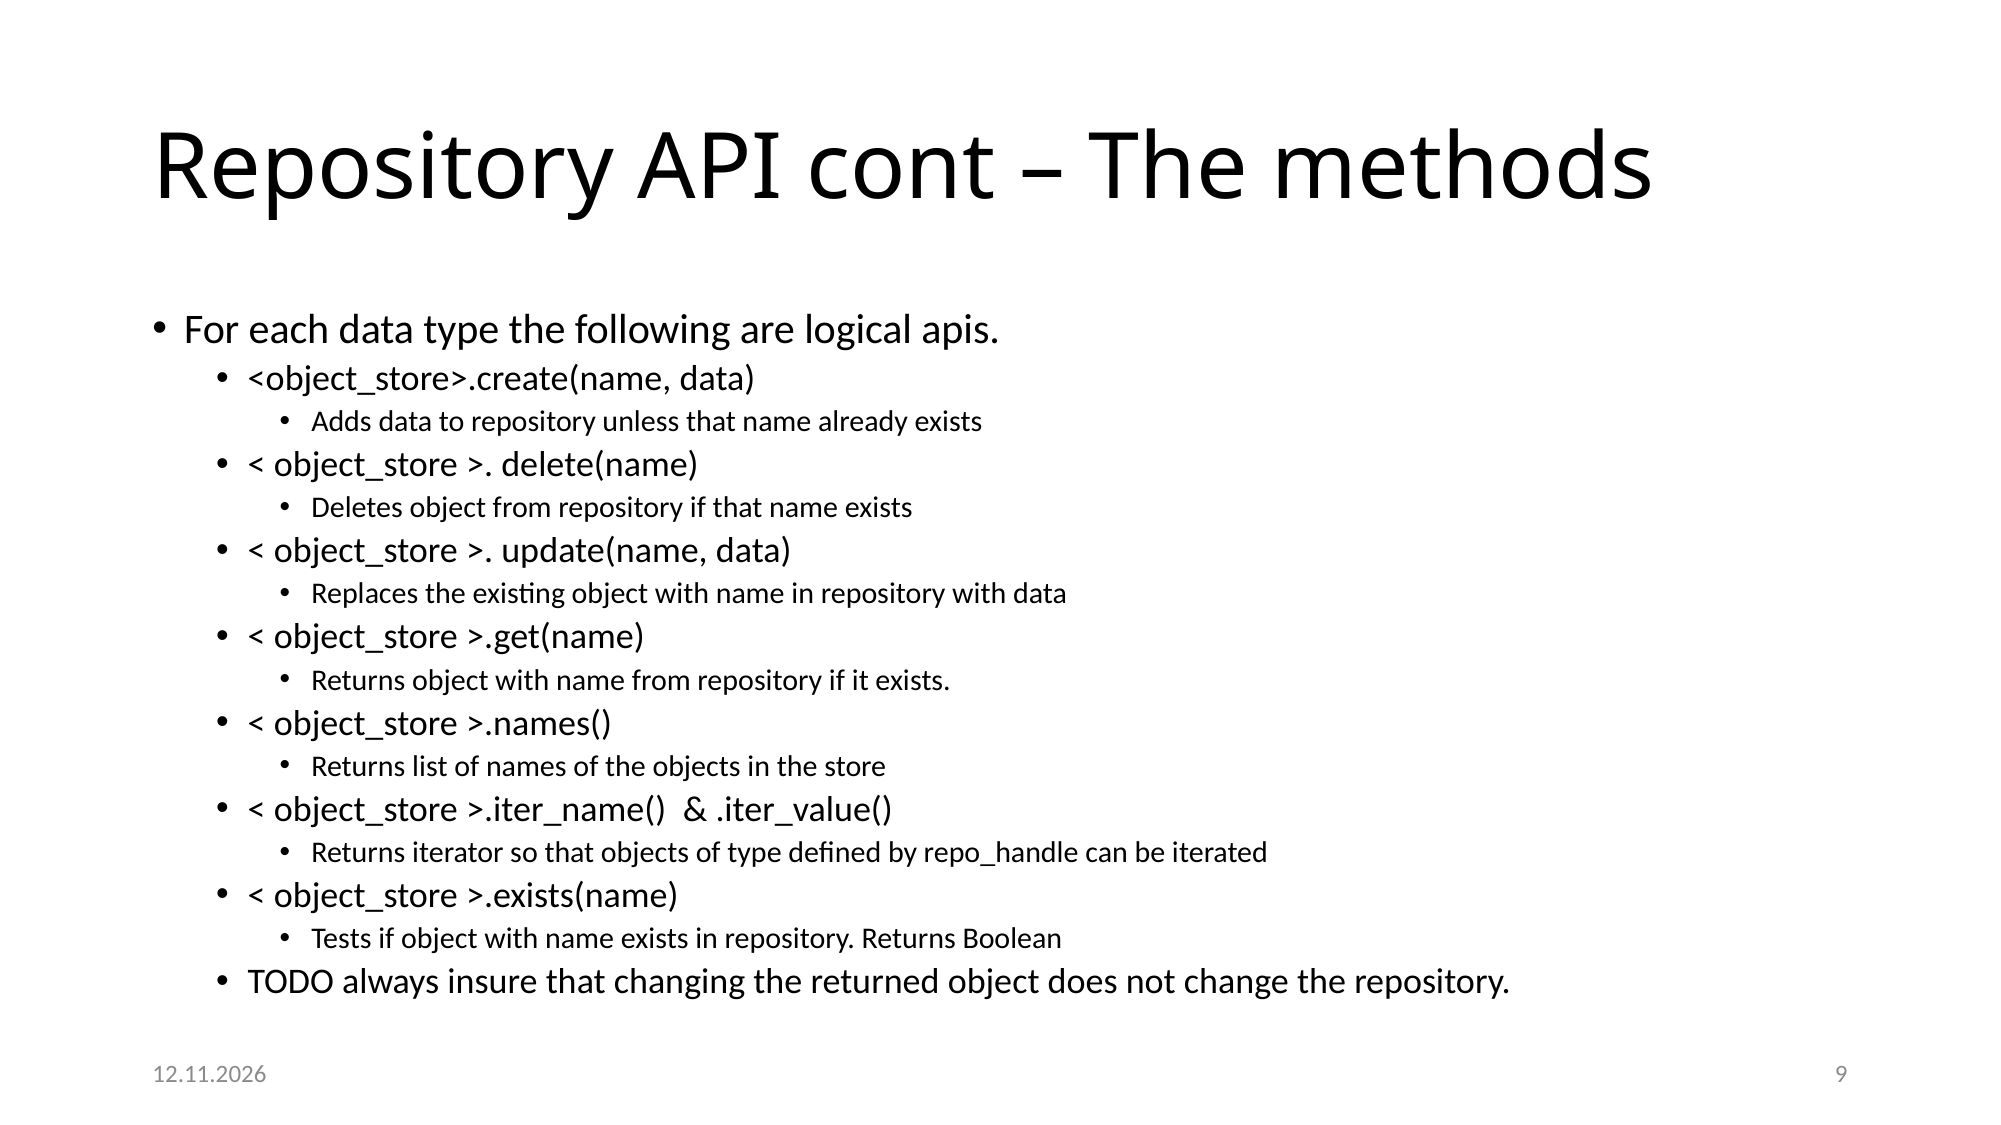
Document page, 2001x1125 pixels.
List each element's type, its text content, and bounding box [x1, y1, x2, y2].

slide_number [137, 1042, 588, 1103]
title Repository API cont – The methods [137, 59, 1863, 278]
slide_number 9 [1412, 1042, 1863, 1103]
list For each data type the following are logical apis. <object_store>.create(name, data) Adds data to repository unless that name already exists < object_store >. delete(name) Deletes object from repository if that name exists < object_store >. update(name, data) Replaces the existing object with name in repository with data < object_store >.get(name) Returns object with name from repository if it exists. < object_store >.names() Returns list of names of the objects in the store < object_store >.iter_name() & .iter_value() Returns iterator so that objects of type defined by repo_handle can be iterated < object_store >.exists(name) Tests if object with name exists in repository. Returns Boolean TODO always insure that changing the returned object does not change the repository. [137, 299, 1863, 1014]
